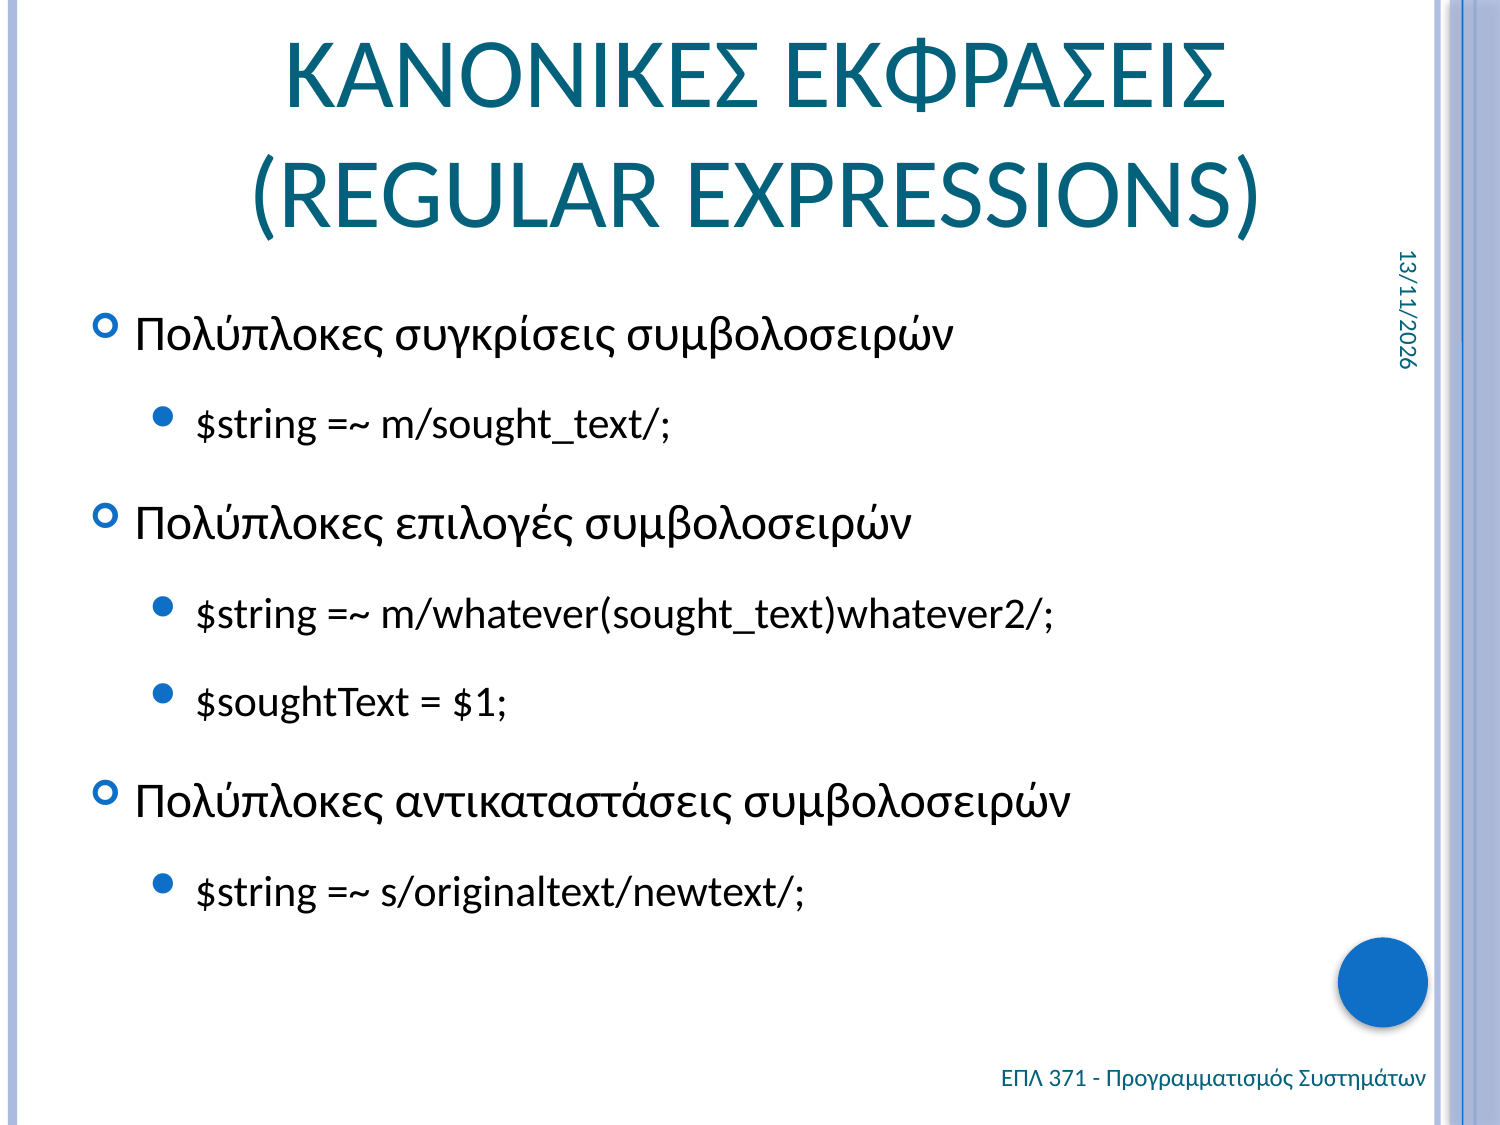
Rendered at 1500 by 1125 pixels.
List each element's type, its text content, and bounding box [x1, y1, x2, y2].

footer ΕΠΛ 371 - Προγραμματισμός Συστημάτων [986, 1046, 1500, 1107]
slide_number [1378, 256, 1442, 386]
title Κανονικεσ Εκφρασεισ (Regular Expressions) [5, 0, 1500, 256]
list Πολύπλοκες συγκρίσεις συμβολοσειρών $string =~ m/sought_text/; Πολύπλοκες επιλογές συμβολοσειρών $string =~ m/whatever(sought_text)whatever2/; $soughtText = $1; Πολύπλοκες αντικαταστάσεις συμβολοσειρών $string =~ s/originaltext/newtext/; [75, 262, 1388, 1062]
